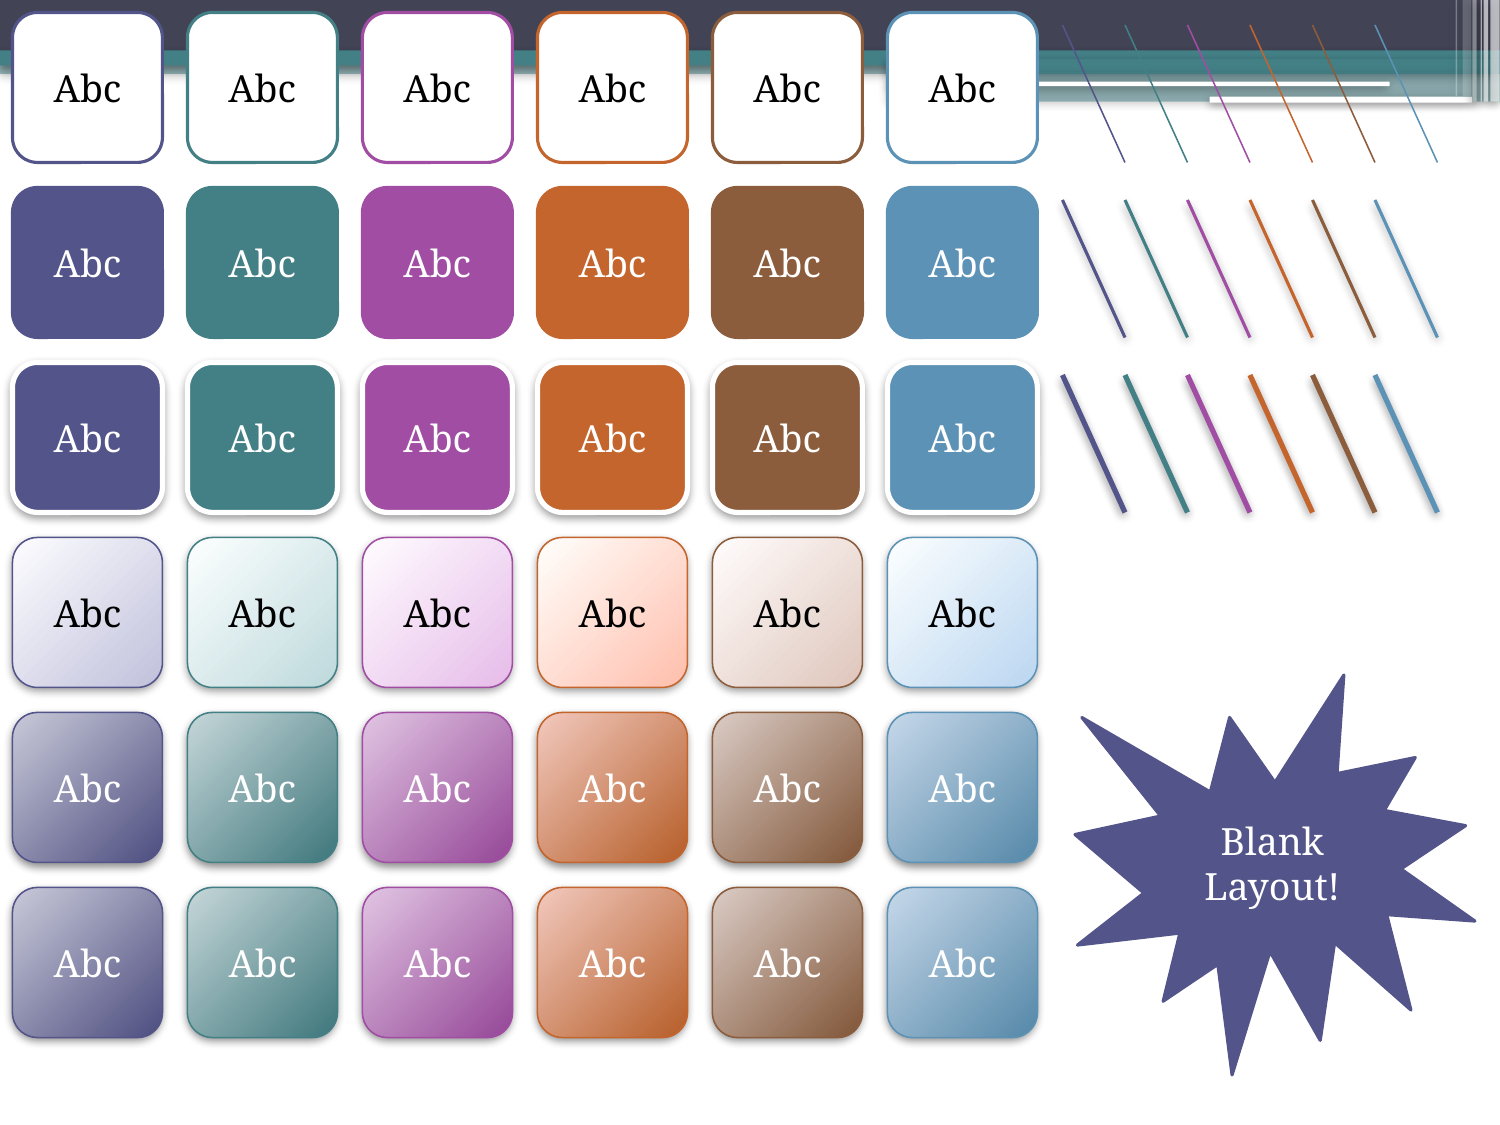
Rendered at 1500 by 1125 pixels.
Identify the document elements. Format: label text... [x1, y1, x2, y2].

text_box Abc [536, 711, 689, 864]
text_box Abc [186, 536, 339, 689]
text_box Abc [10, 185, 165, 340]
text_box Abc [359, 359, 516, 516]
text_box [1024, 412, 1084, 476]
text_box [1274, 62, 1334, 126]
text_box Abc [885, 10, 1039, 165]
text_box Abc [185, 185, 340, 340]
text_box Abc [361, 536, 514, 689]
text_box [1024, 237, 1084, 301]
text_box Abc [360, 10, 514, 165]
text_box Abc [535, 10, 690, 165]
text_box Abc [361, 711, 514, 864]
text_box Abc [711, 886, 864, 1039]
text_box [1337, 412, 1476, 476]
text_box Abc [534, 359, 691, 516]
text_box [1149, 412, 1209, 476]
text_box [1087, 237, 1146, 301]
text_box Abc [886, 536, 1039, 689]
text_box Abc [9, 359, 166, 516]
text_box Abc [10, 10, 165, 165]
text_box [1212, 62, 1271, 126]
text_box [1212, 237, 1271, 301]
text_box Abc [885, 185, 1039, 340]
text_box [1274, 237, 1334, 301]
text_box Abc [886, 886, 1039, 1039]
text_box Abc [11, 711, 164, 864]
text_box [1149, 237, 1209, 301]
text_box Abc [186, 886, 339, 1039]
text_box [1212, 412, 1271, 476]
text_box Abc [185, 10, 340, 165]
text_box Abc [884, 359, 1041, 516]
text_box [1087, 412, 1146, 476]
text_box Abc [536, 886, 689, 1039]
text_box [1337, 237, 1476, 301]
text_box Abc [710, 185, 865, 340]
text_box Abc [11, 536, 164, 689]
text_box Abc [535, 185, 690, 340]
text_box Abc [709, 359, 866, 516]
text_box Abc [886, 711, 1039, 864]
text_box Abc [184, 359, 341, 516]
text_box Blank Layout! [1073, 673, 1477, 1077]
text_box Abc [360, 185, 514, 340]
text_box Abc [186, 711, 339, 864]
text_box Abc [710, 10, 865, 165]
text_box Abc [361, 886, 514, 1039]
text_box Abc [11, 886, 164, 1039]
text_box Abc [536, 536, 689, 689]
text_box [1337, 62, 1476, 126]
text_box Abc [711, 536, 864, 689]
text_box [1274, 412, 1334, 476]
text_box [1024, 62, 1084, 126]
text_box Abc [711, 711, 864, 864]
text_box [1087, 62, 1146, 126]
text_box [1149, 62, 1209, 126]
